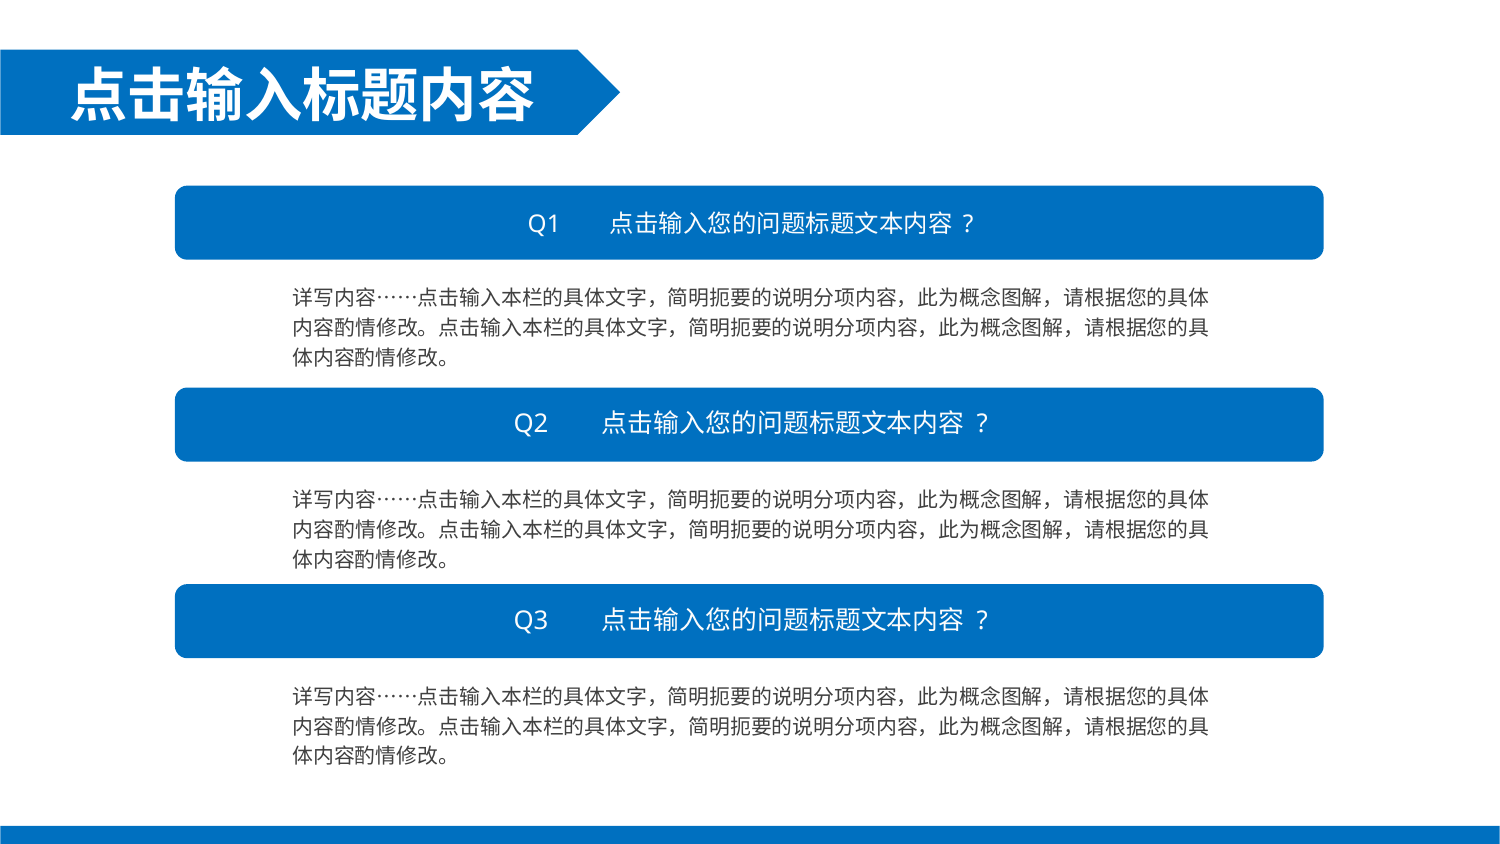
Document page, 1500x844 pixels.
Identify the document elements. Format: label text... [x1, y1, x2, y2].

text_box 详写内容……点击输入本栏的具体文字，简明扼要的说明分项内容，此为概念图解，请根据您的具体内容酌情修改。点击输入本栏的具体文字，简明扼要的说明分项内容，此为概念图解，请根据您的具体内容酌情修改。 [292, 279, 1209, 370]
text_box [0, 47, 623, 137]
text_box 详写内容……点击输入本栏的具体文字，简明扼要的说明分项内容，此为概念图解，请根据您的具体内容酌情修改。点击输入本栏的具体文字，简明扼要的说明分项内容，此为概念图解，请根据您的具体内容酌情修改。 [292, 678, 1209, 769]
text_box [0, 824, 1500, 844]
text_box 详写内容……点击输入本栏的具体文字，简明扼要的说明分项内容，此为概念图解，请根据您的具体内容酌情修改。点击输入本栏的具体文字，简明扼要的说明分项内容，此为概念图解，请根据您的具体内容酌情修改。 [292, 481, 1209, 572]
text_box Q1 点击输入您的问题标题文本内容 ? [502, 197, 999, 248]
text_box Q2 点击输入您的问题标题文本内容 ? [502, 399, 999, 450]
text_box [174, 185, 1324, 260]
text_box [174, 387, 1324, 462]
text_box [174, 584, 1324, 659]
text_box Q3 点击输入您的问题标题文本内容 ? [502, 595, 999, 647]
text_box 点击输入标题内容 [54, 51, 551, 136]
